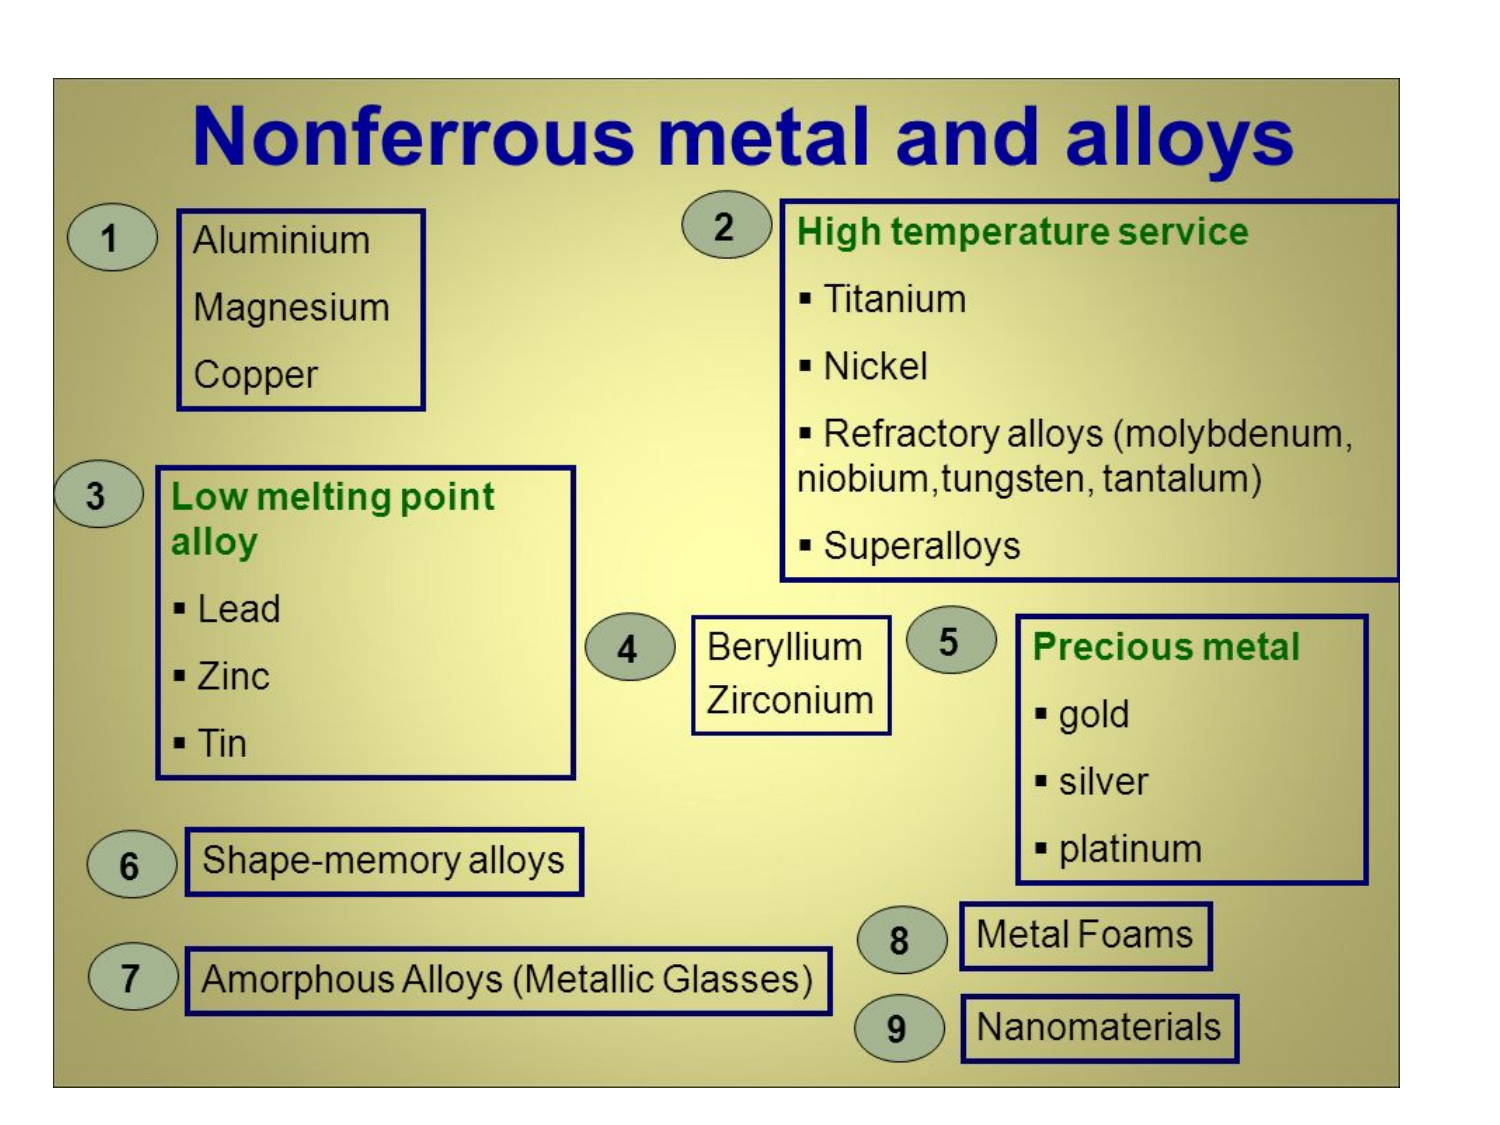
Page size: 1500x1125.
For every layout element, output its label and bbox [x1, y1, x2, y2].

picture [52, 77, 1400, 1088]
